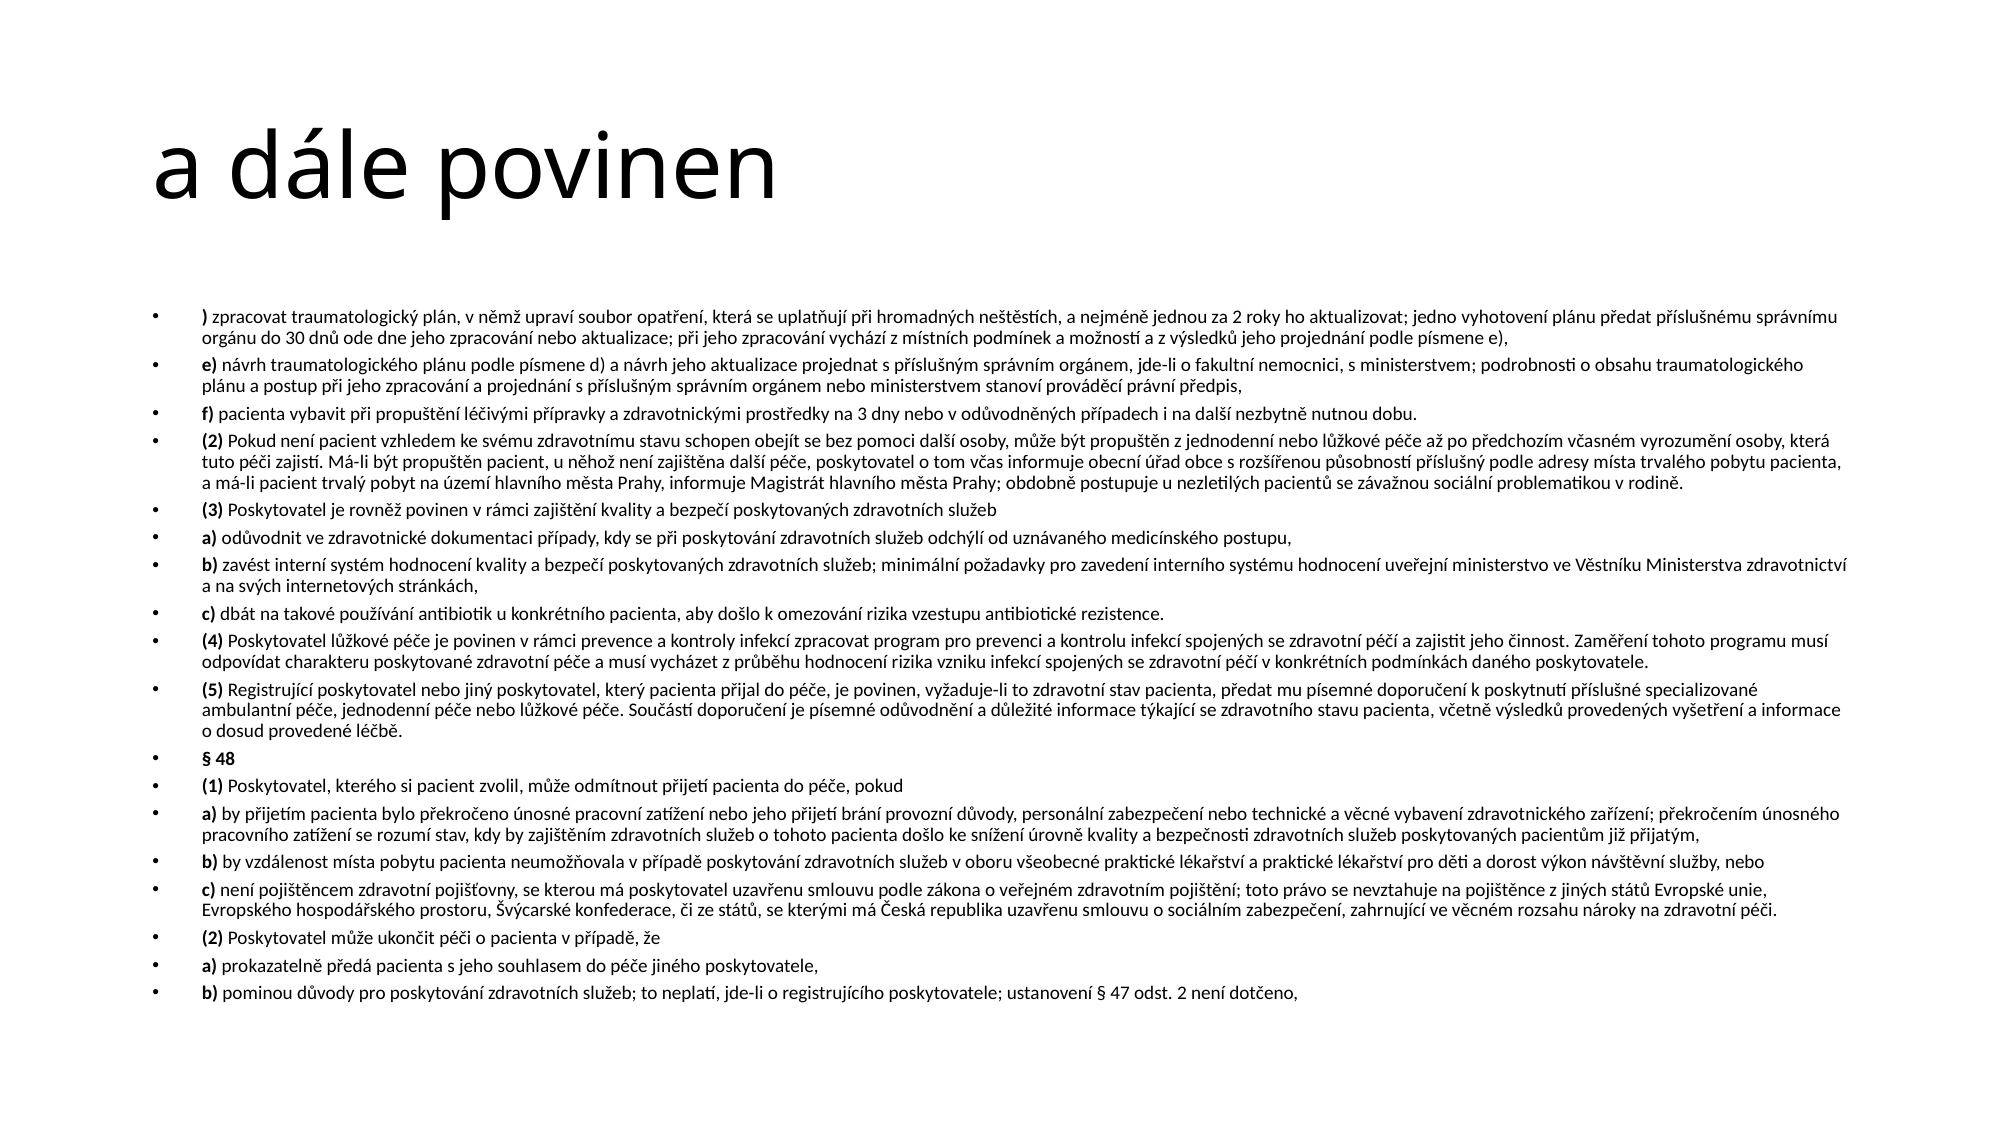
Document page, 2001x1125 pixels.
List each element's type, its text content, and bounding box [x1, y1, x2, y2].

title a dále povinen [137, 59, 1863, 278]
list ) zpracovat traumatologický plán, v němž upraví soubor opatření, která se uplatňují při hromadných neštěstích, a nejméně jednou za 2 roky ho aktualizovat; jedno vyhotovení plánu předat příslušnému správnímu orgánu do 30 dnů ode dne jeho zpracování nebo aktualizace; při jeho zpracování vychází z místních podmínek a možností a z výsledků jeho projednání podle písmene e), e) návrh traumatologického plánu podle písmene d) a návrh jeho aktualizace projednat s příslušným správním orgánem, jde-li o fakultní nemocnici, s ministerstvem; podrobnosti o obsahu traumatologického plánu a postup při jeho zpracování a projednání s příslušným správním orgánem nebo ministerstvem stanoví prováděcí právní předpis, f) pacienta vybavit při propuštění léčivými přípravky a zdravotnickými prostředky na 3 dny nebo v odůvodněných případech i na další nezbytně nutnou dobu. (2) Pokud není pacient vzhledem ke svému zdravotnímu stavu schopen obejít se bez pomoci další osoby, může být propuštěn z jednodenní nebo lůžkové péče až po předchozím včasném vyrozumění osoby, která tuto péči zajistí. Má-li být propuštěn pacient, u něhož není zajištěna další péče, poskytovatel o tom včas informuje obecní úřad obce s rozšířenou působností příslušný podle adresy místa trvalého pobytu pacienta, a má-li pacient trvalý pobyt na území hlavního města Prahy, informuje Magistrát hlavního města Prahy; obdobně postupuje u nezletilých pacientů se závažnou sociální problematikou v rodině. (3) Poskytovatel je rovněž povinen v rámci zajištění kvality a bezpečí poskytovaných zdravotních služeb a) odůvodnit ve zdravotnické dokumentaci případy, kdy se při poskytování zdravotních služeb odchýlí od uznávaného medicínského postupu, b) zavést interní systém hodnocení kvality a bezpečí poskytovaných zdravotních služeb; minimální požadavky pro zavedení interního systému hodnocení uveřejní ministerstvo ve Věstníku Ministerstva zdravotnictví a na svých internetových stránkách, c) dbát na takové používání antibiotik u konkrétního pacienta, aby došlo k omezování rizika vzestupu antibiotické rezistence. (4) Poskytovatel lůžkové péče je povinen v rámci prevence a kontroly infekcí zpracovat program pro prevenci a kontrolu infekcí spojených se zdravotní péčí a zajistit jeho činnost. Zaměření tohoto programu musí odpovídat charakteru poskytované zdravotní péče a musí vycházet z průběhu hodnocení rizika vzniku infekcí spojených se zdravotní péčí v konkrétních podmínkách daného poskytovatele. (5) Registrující poskytovatel nebo jiný poskytovatel, který pacienta přijal do péče, je povinen, vyžaduje-li to zdravotní stav pacienta, předat mu písemné doporučení k poskytnutí příslušné specializované ambulantní péče, jednodenní péče nebo lůžkové péče. Součástí doporučení je písemné odůvodnění a důležité informace týkající se zdravotního stavu pacienta, včetně výsledků provedených vyšetření a informace o dosud provedené léčbě. § 48 (1) Poskytovatel, kterého si pacient zvolil, může odmítnout přijetí pacienta do péče, pokud a) by přijetím pacienta bylo překročeno únosné pracovní zatížení nebo jeho přijetí brání provozní důvody, personální zabezpečení nebo technické a věcné vybavení zdravotnického zařízení; překročením únosného pracovního zatížení se rozumí stav, kdy by zajištěním zdravotních služeb o tohoto pacienta došlo ke snížení úrovně kvality a bezpečnosti zdravotních služeb poskytovaných pacientům již přijatým, b) by vzdálenost místa pobytu pacienta neumožňovala v případě poskytování zdravotních služeb v oboru všeobecné praktické lékařství a praktické lékařství pro děti a dorost výkon návštěvní služby, nebo c) není pojištěncem zdravotní pojišťovny, se kterou má poskytovatel uzavřenu smlouvu podle zákona o veřejném zdravotním pojištění; toto právo se nevztahuje na pojištěnce z jiných států Evropské unie, Evropského hospodářského prostoru, Švýcarské konfederace, či ze států, se kterými má Česká republika uzavřenu smlouvu o sociálním zabezpečení, zahrnující ve věcném rozsahu nároky na zdravotní péči. (2) Poskytovatel může ukončit péči o pacienta v případě, že a) prokazatelně předá pacienta s jeho souhlasem do péče jiného poskytovatele, b) pominou důvody pro poskytování zdravotních služeb; to neplatí, jde-li o registrujícího poskytovatele; ustanovení § 47 odst. 2 není dotčeno, [137, 299, 1863, 1014]
